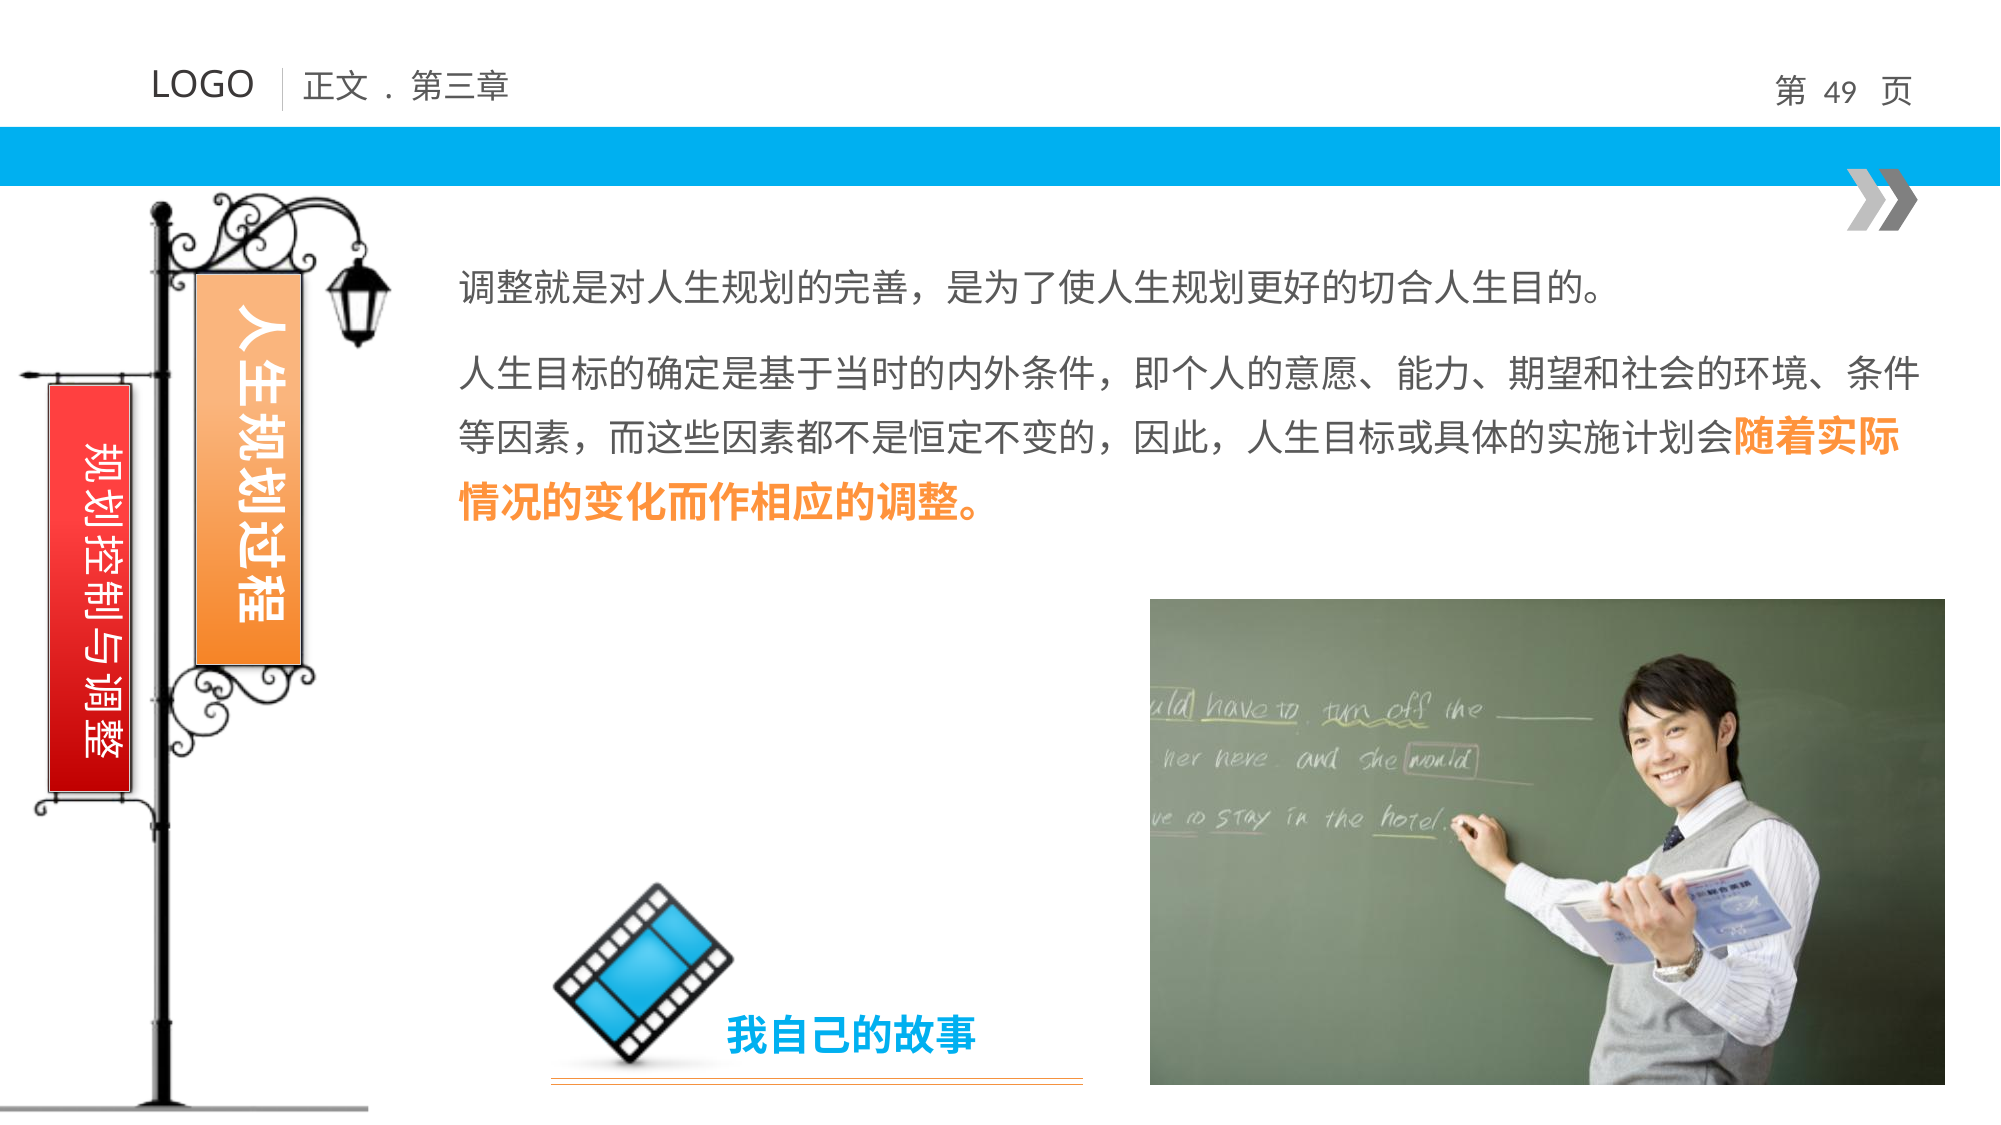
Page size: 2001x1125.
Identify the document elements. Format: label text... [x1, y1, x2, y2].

text_box 规划控制与调整 [56, 404, 138, 799]
picture [0, 187, 413, 1125]
text_box 我自己的故事 [775, 976, 1083, 1067]
text_box 调整就是对人生规划的完善，是为了使人生规划更好的切合人生目的。 [443, 243, 1945, 317]
text_box 人生目标的确定是基于当时的内外条件，即个人的意愿、能力、期望和社会的环境、条件等因素，而这些因素都不是恒定不变的，因此，人生目标或具体的实施计划会随着实际情况的变化而作相应的调整。 [443, 328, 1945, 533]
picture [507, 857, 775, 1125]
picture [1150, 599, 1945, 1085]
